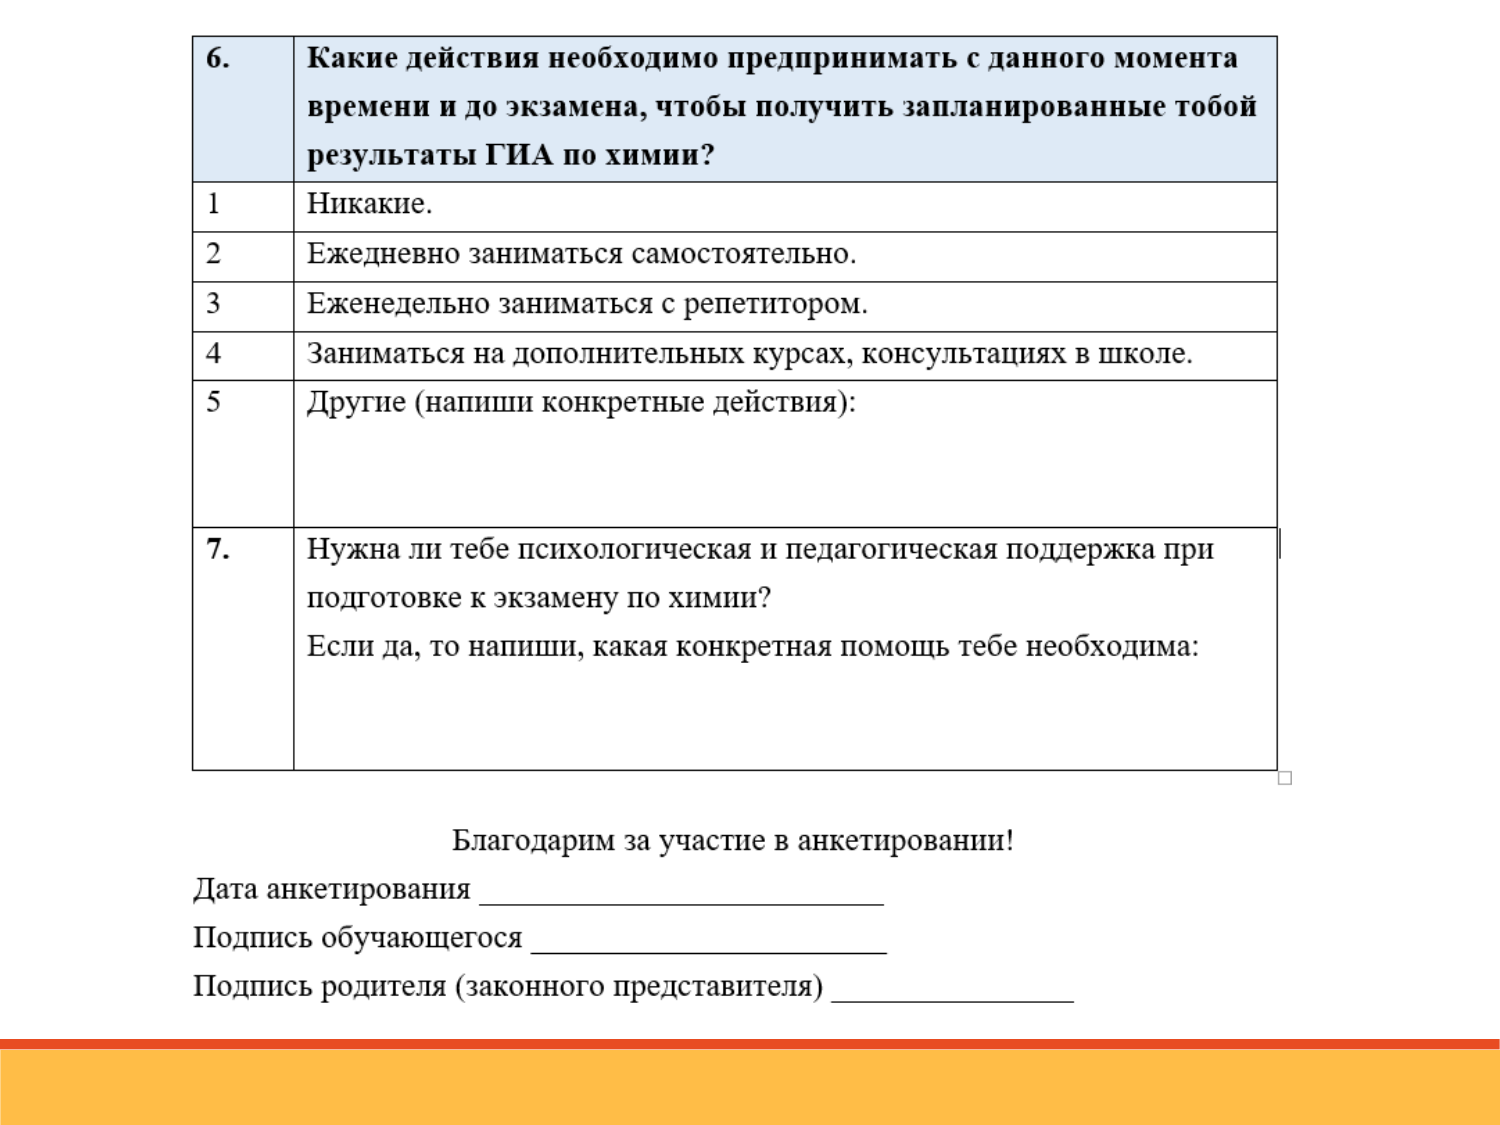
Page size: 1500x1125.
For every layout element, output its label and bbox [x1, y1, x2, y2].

picture [180, 32, 1292, 1021]
